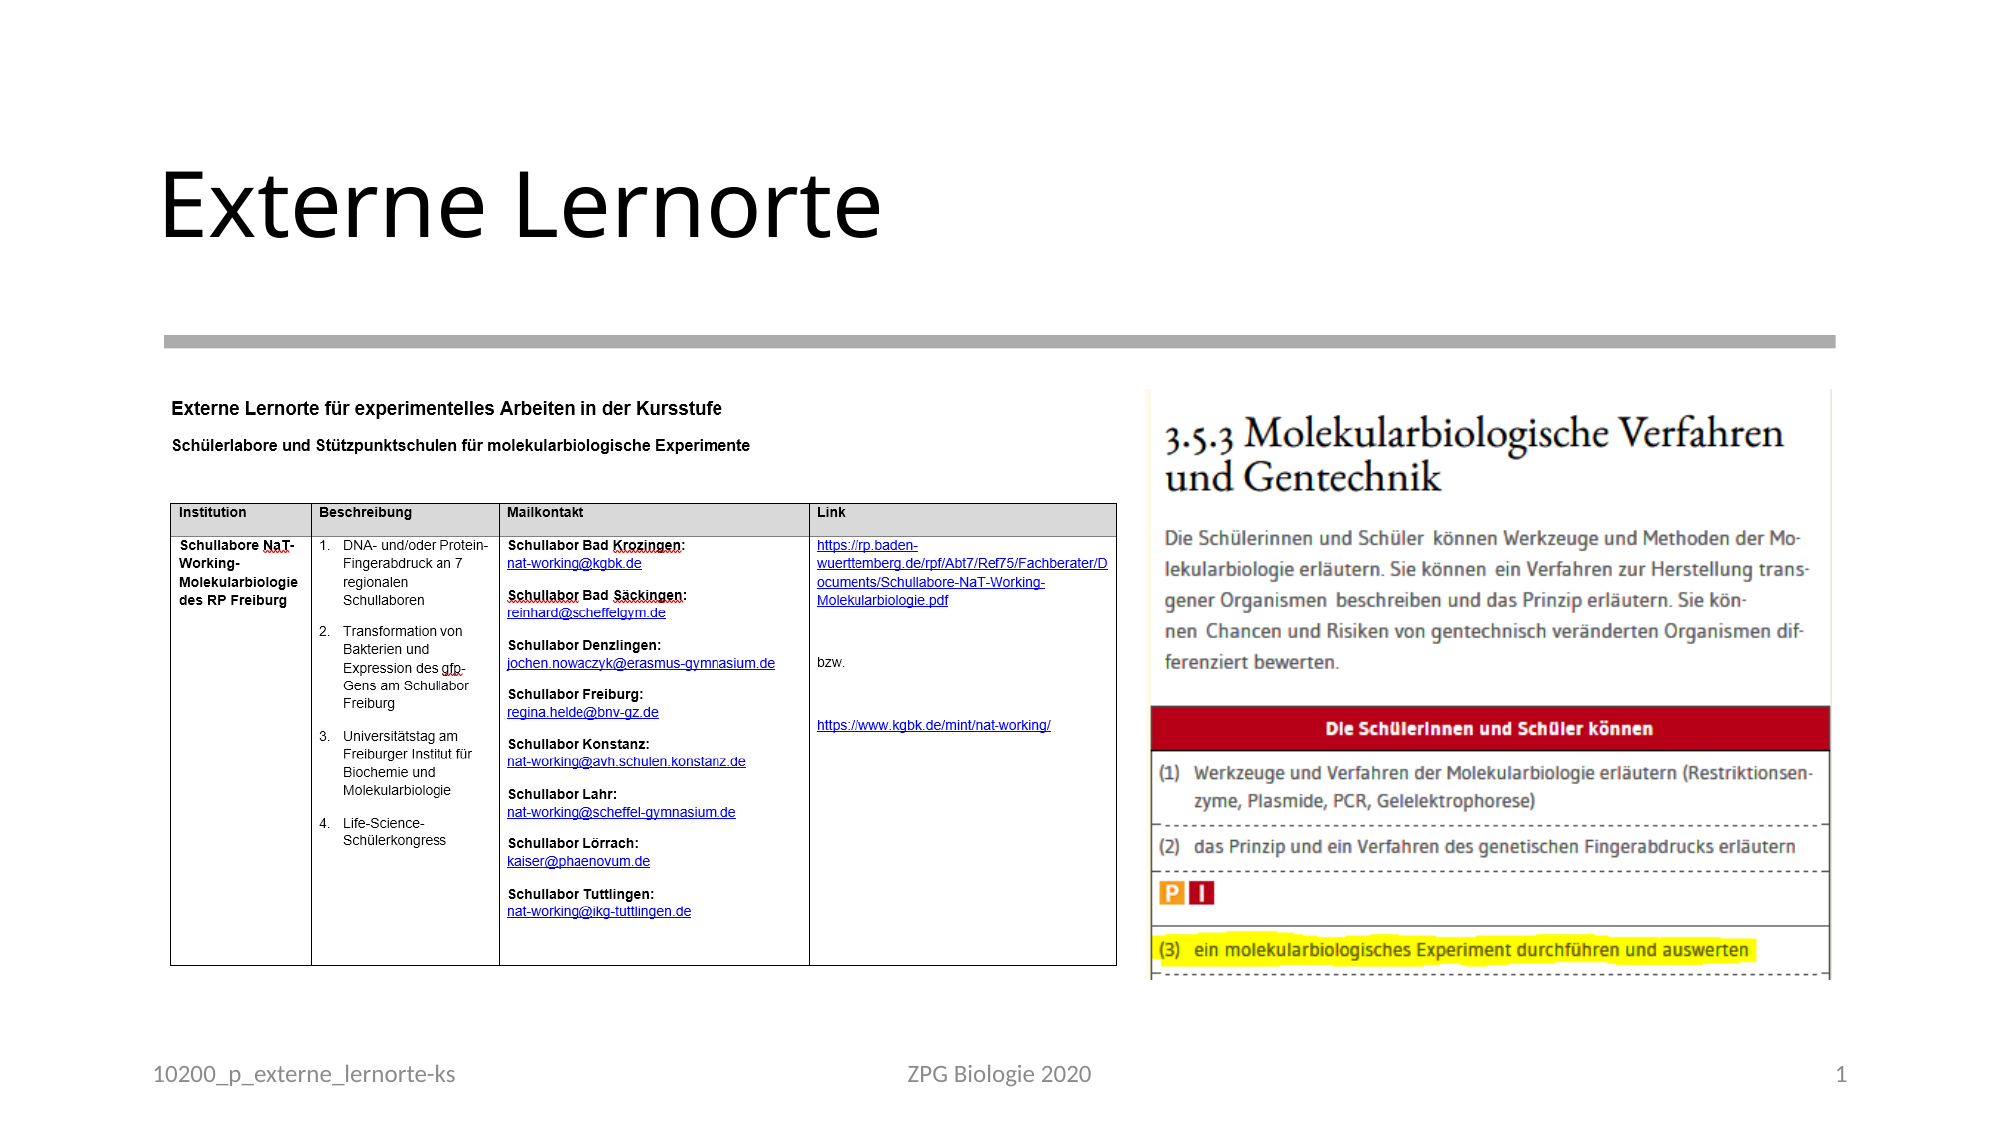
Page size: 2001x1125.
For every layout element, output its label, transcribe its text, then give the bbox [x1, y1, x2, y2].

picture [1145, 389, 1832, 980]
title Externe Lernorte [142, 99, 1858, 317]
text_box [163, 334, 1837, 349]
footer ZPG Biologie 2020 [662, 1042, 1338, 1103]
picture [162, 389, 1134, 980]
slide_number 1 [1412, 1042, 1863, 1103]
slide_number 10200_p_externe_lernorte-ks [137, 1042, 588, 1103]
